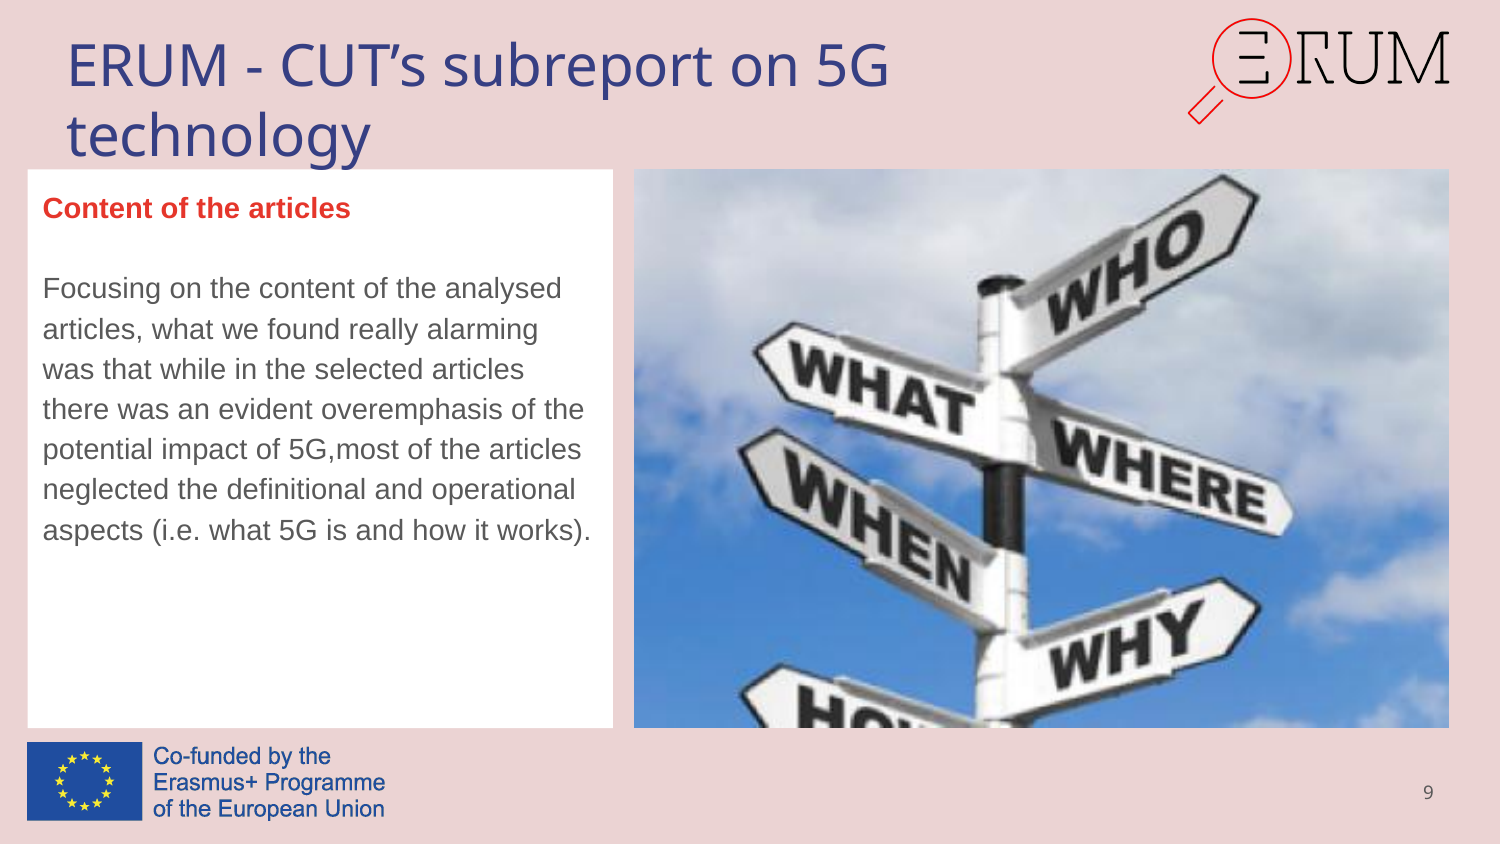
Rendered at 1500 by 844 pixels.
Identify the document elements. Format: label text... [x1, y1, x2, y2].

slide_number 9 [1358, 761, 1449, 826]
title ERUM - CUT’s subreport on 5G technology [51, 13, 1168, 108]
picture [27, 742, 385, 821]
list Content of the articles Focusing on the content of the analysed articles, what we found really alarming was that while in the selected articles there was an evident overemphasis of the potential impact of 5G,most of the articles neglected the definitional and operational aspects (i.e. what 5G is and how it works). [27, 169, 613, 729]
picture [1136, 0, 1500, 137]
picture [633, 169, 1450, 728]
